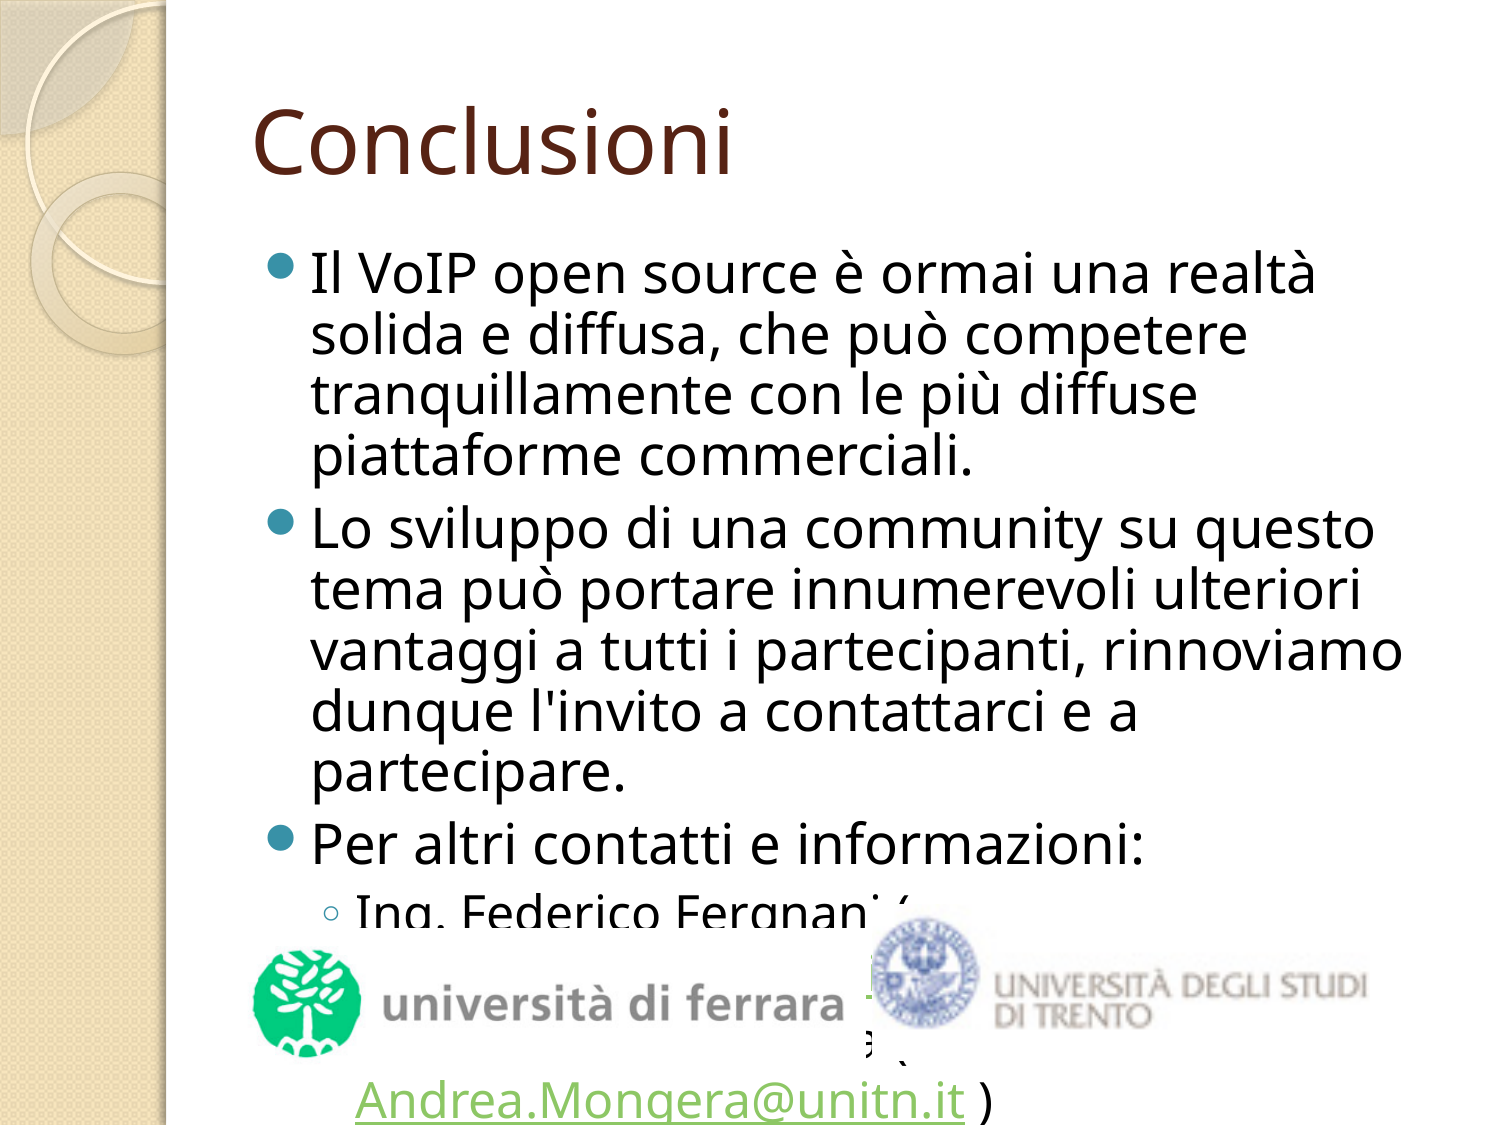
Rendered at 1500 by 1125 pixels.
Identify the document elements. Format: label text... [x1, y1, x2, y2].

list Il VoIP open source è ormai una realtà solida e diffusa, che può competere tranquillamente con le più diffuse piattaforme commerciali. Lo sviluppo di una community su questo tema può portare innumerevoli ulteriori vantaggi a tutti i partecipanti, rinnoviamo dunque l'invito a contattarci e a partecipare. Per altri contatti e informazioni: Ing. Federico Fergnani (federico.fergnani@unife.it ) Dott. Andrea Mongera (Andrea.Mongera@unitn.it ) [235, 237, 1466, 1026]
picture [229, 904, 1412, 1080]
title Conclusioni [235, 45, 1466, 233]
